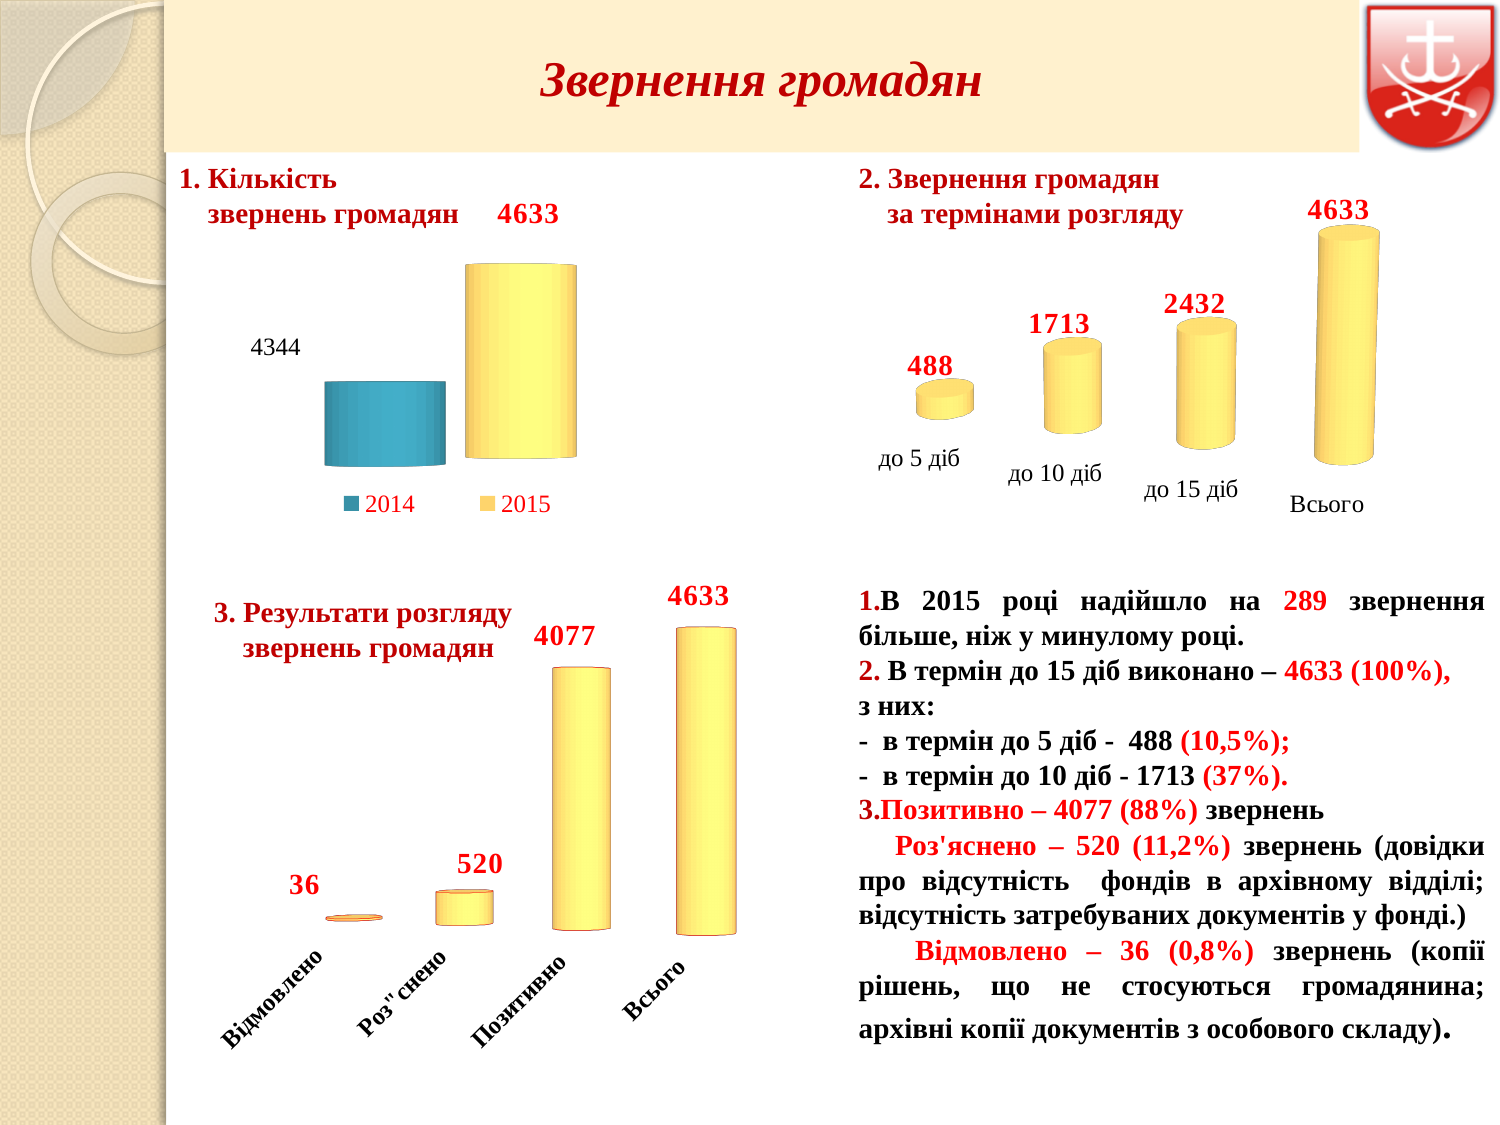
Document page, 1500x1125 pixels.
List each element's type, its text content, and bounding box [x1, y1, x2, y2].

chart [175, 152, 809, 563]
text_box 1. Кількість звернень громадян [164, 152, 171, 272]
title Звернення громадян [164, 0, 1355, 153]
chart [163, 152, 1477, 1102]
text_box 1.В 2015 році надійшло на 289 звернення більше, ніж у минулому році. 2. В термін до 15 діб виконано – 4633 (100%), з них: - в термін до 5 діб - 488 (10,5%); - в термін до 10 діб - 1713 (37%). 3.Позитивно – 4077 (88%) звернень Роз'яснено – 520 (11,2%) звернень (довідки про відсутність фондів в архівному відділі; відсутність затребуваних документів у фонді.) Відмовлено – 36 (0,8%) звернень (копії рішень, що не стосуються громадянина; архівні копії документів з особового складу). [843, 538, 1500, 1054]
picture [1359, 0, 1500, 153]
